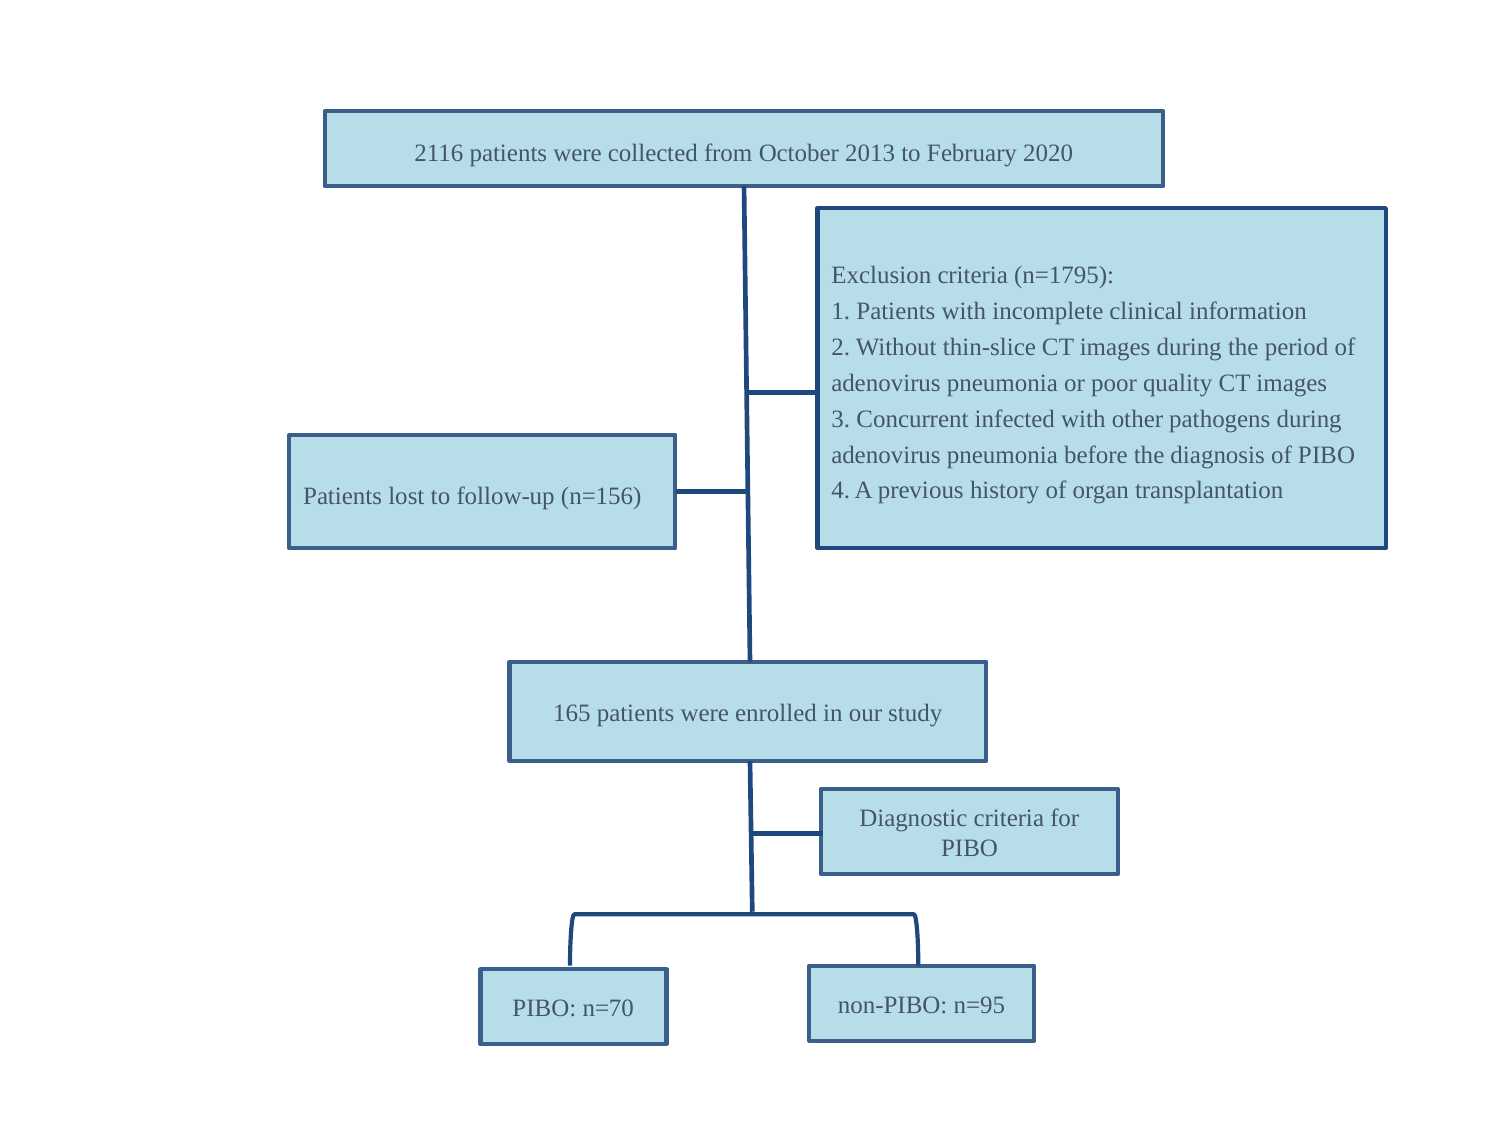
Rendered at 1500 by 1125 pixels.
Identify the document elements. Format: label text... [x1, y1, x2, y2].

text_box Exclusion criteria (n=1795): 1. Patients with incomplete clinical information 2. Without thin-slice CT images during the period of adenovirus pneumonia or poor quality CT images 3. Concurrent infected with other pathogens during adenovirus pneumonia before the diagnosis of PIBO 4. A previous history of organ transplantation [815, 206, 1388, 550]
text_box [749, 760, 753, 835]
text_box PIBO: n=70 [478, 967, 669, 1046]
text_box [743, 185, 751, 662]
text_box non-PIBO: n=95 [807, 964, 1036, 1043]
text_box 2116 patients were collected from October 2013 to February 2020 [323, 109, 1165, 188]
text_box [569, 913, 920, 966]
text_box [749, 837, 753, 912]
text_box Diagnostic criteria for PIBO [819, 787, 1120, 876]
text_box 165 patients were enrolled in our study [507, 660, 988, 763]
text_box Patients lost to follow-up (n=156) [287, 433, 677, 550]
